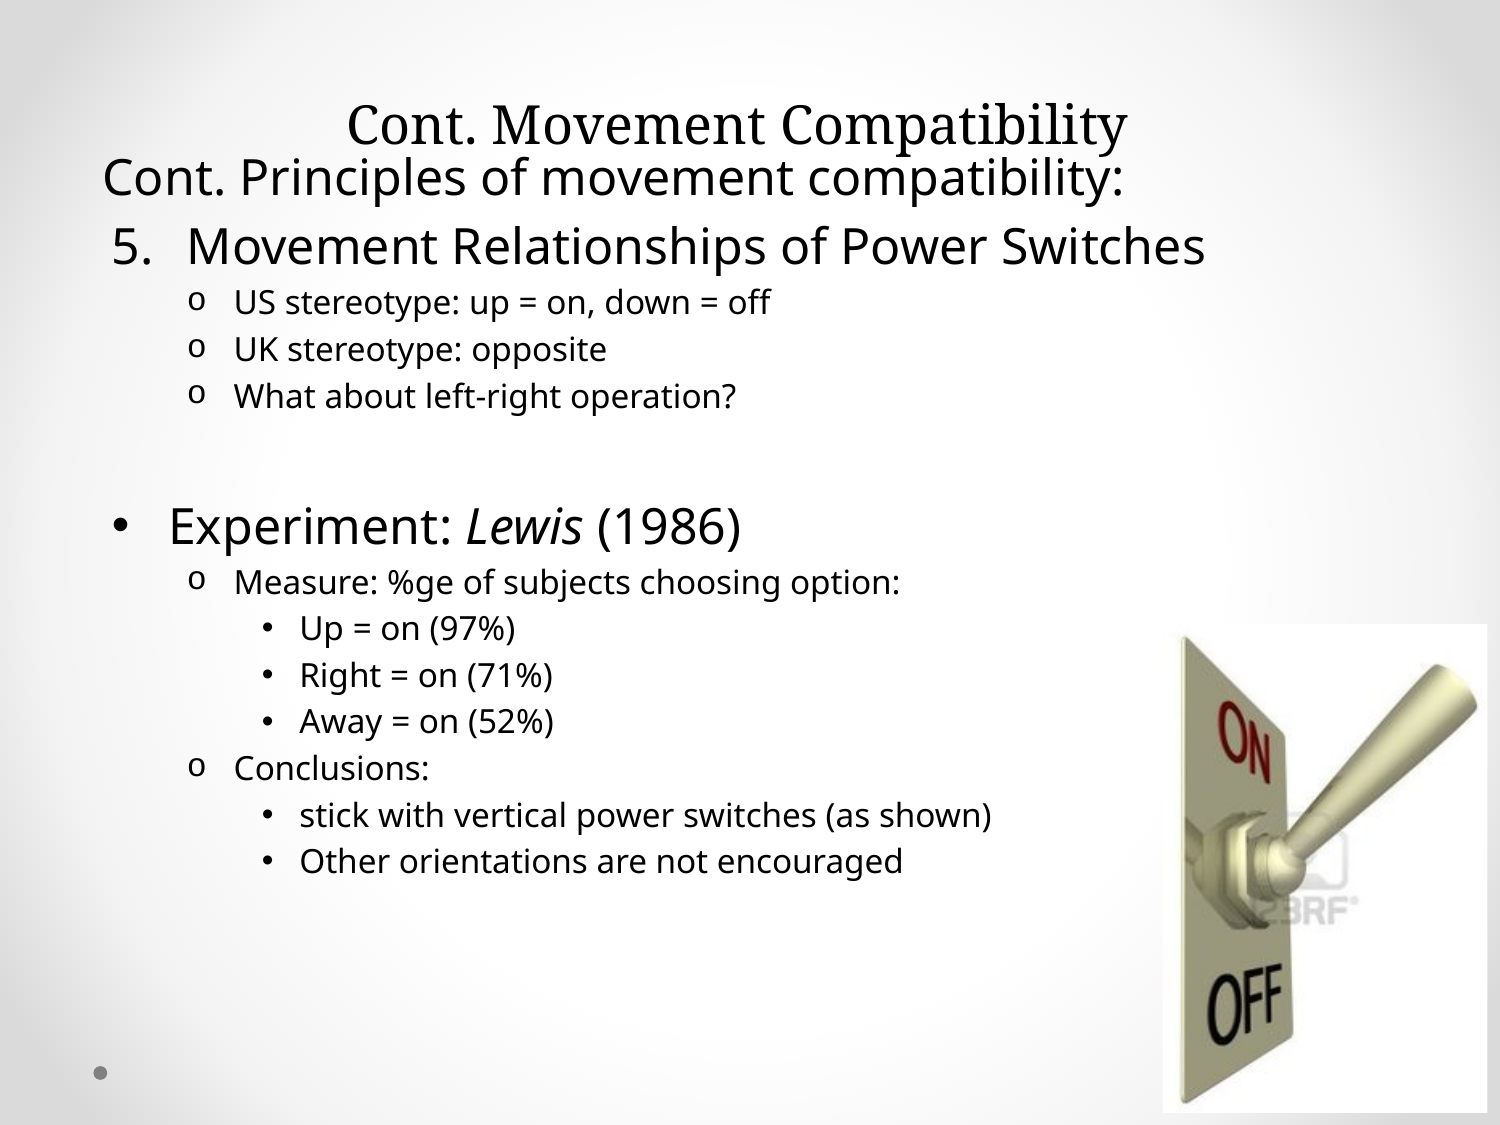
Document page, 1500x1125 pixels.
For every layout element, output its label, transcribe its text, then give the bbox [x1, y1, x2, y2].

list Cont. Principles of movement compatibility: Movement Relationships of Power Switches US stereotype: up = on, down = off UK stereotype: opposite What about left-right operation? Experiment: Lewis (1986) Measure: %ge of subjects choosing option: Up = on (97%) Right = on (71%) Away = on (52%) Conclusions: stick with vertical power switches (as shown) Other orientations are not encouraged [87, 137, 1475, 1113]
title Cont. Movement Compatibility [62, 62, 1413, 163]
picture [0, 1, 1500, 1125]
